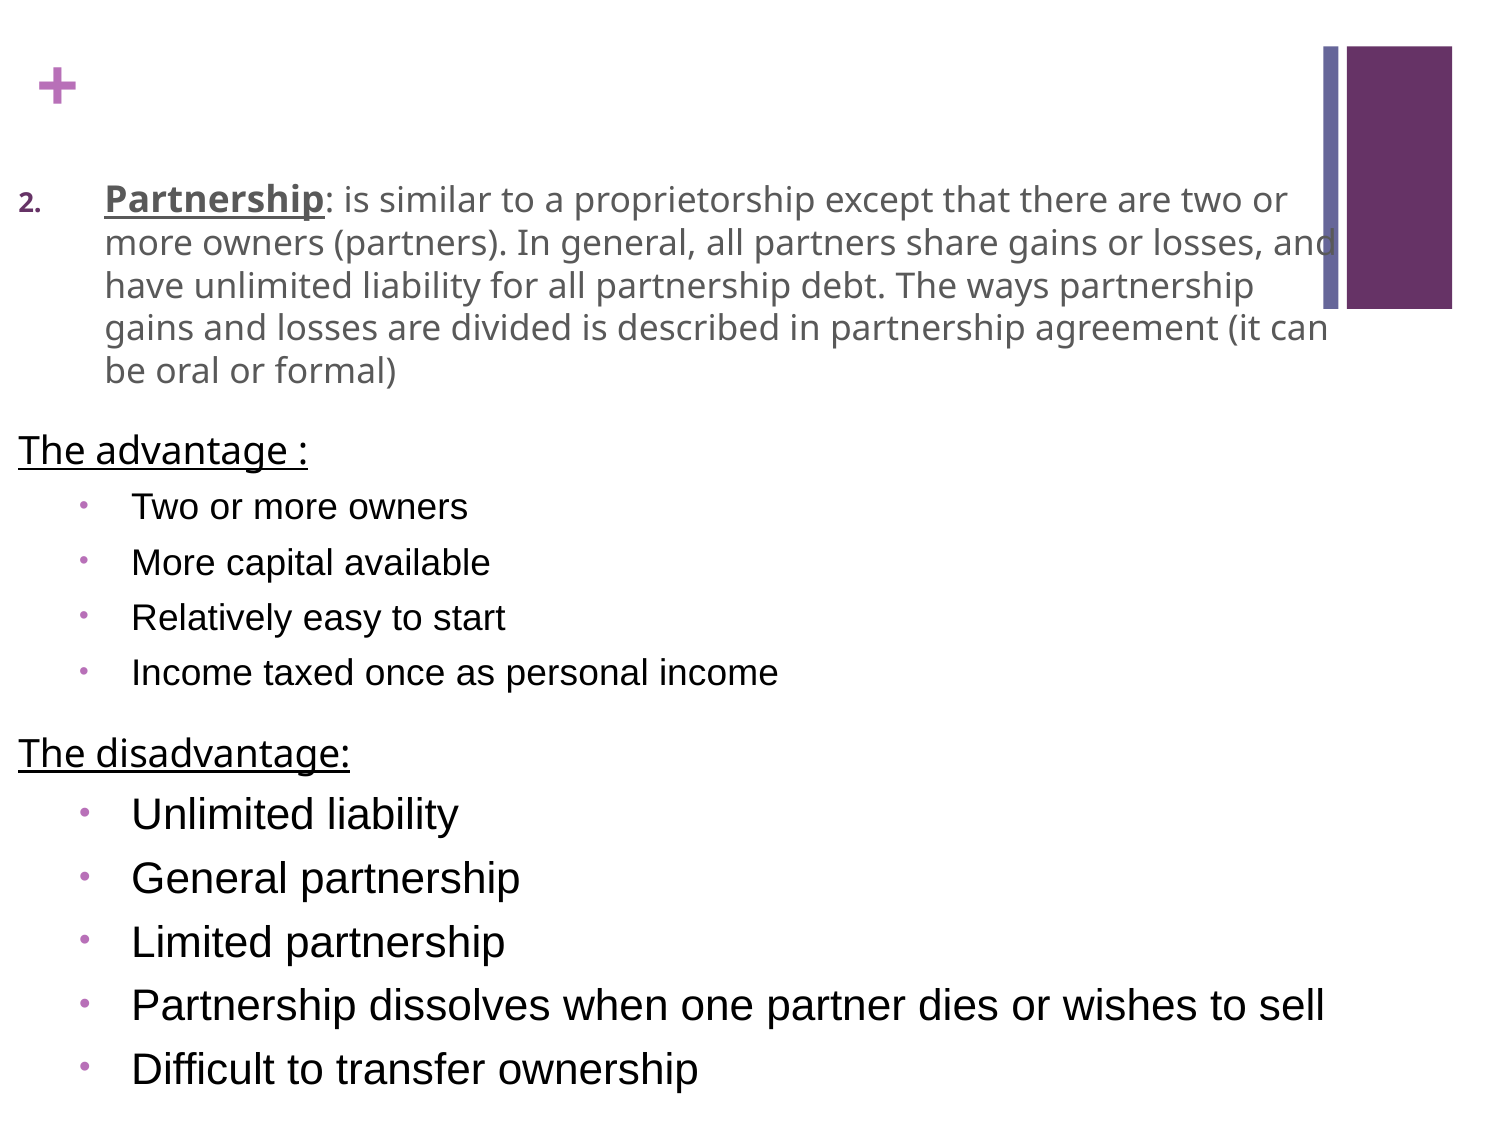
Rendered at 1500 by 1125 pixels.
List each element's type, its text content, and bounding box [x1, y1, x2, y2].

list Partnership: is similar to a proprietorship except that there are two or more owners (partners). In general, all partners share gains or losses, and have unlimited liability for all partnership debt. The ways partnership gains and losses are divided is described in partnership agreement (it can be oral or formal) The advantage : Two or more owners More capital available Relatively easy to start Income taxed once as personal income The disadvantage: Unlimited liability General partnership Limited partnership Partnership dissolves when one partner dies or wishes to sell Difficult to transfer ownership [3, 168, 1354, 1125]
